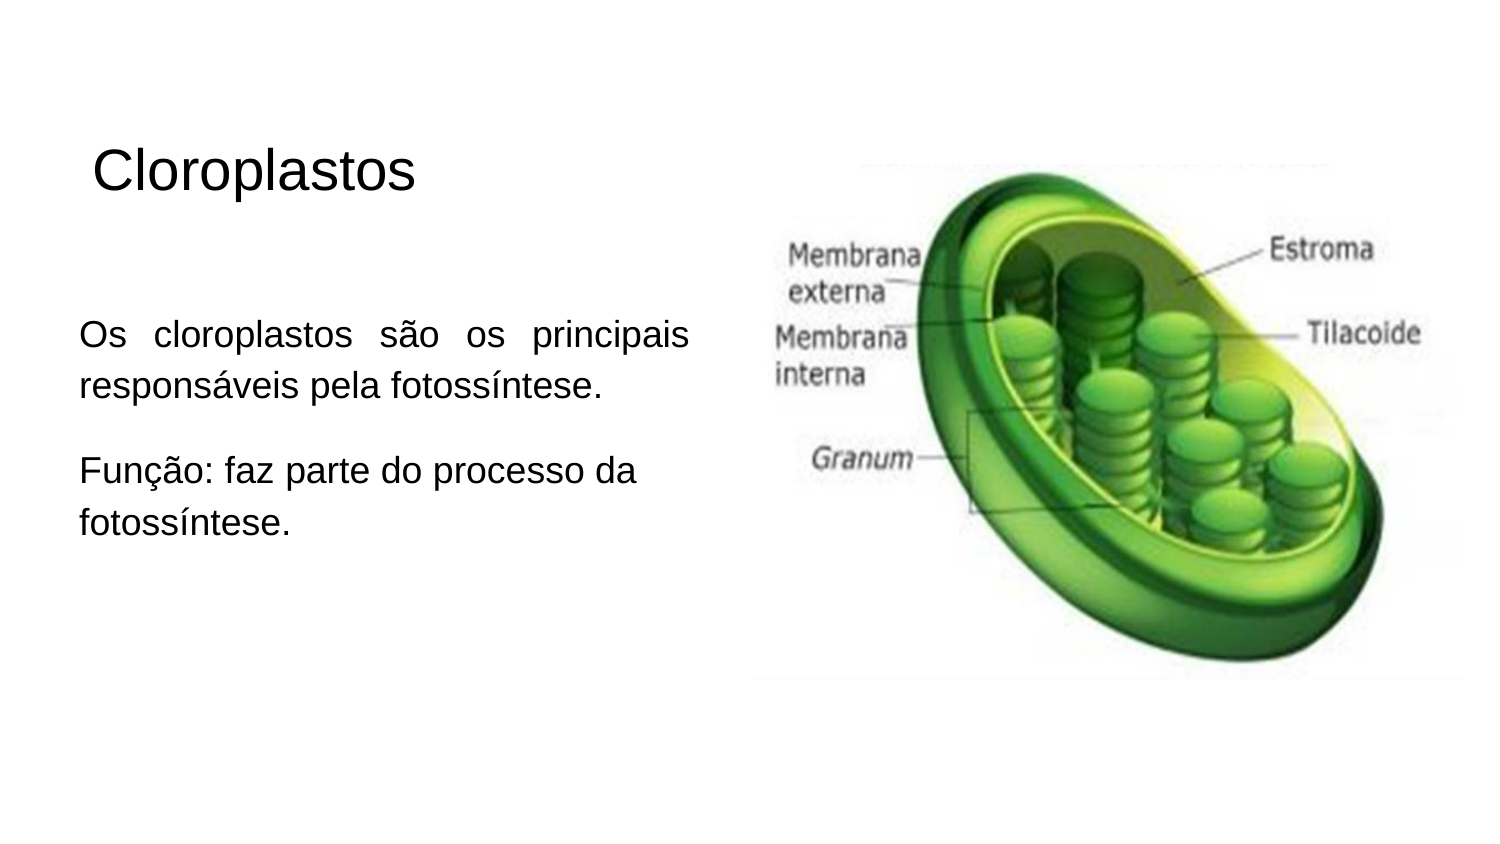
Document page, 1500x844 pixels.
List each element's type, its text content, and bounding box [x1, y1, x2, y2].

list Os cloroplastos são os principais responsáveis pela fotossíntese. Função: faz parte do processo da fotossíntese. [64, 287, 705, 556]
title Cloroplastos [78, 117, 1286, 212]
picture [731, 163, 1464, 680]
